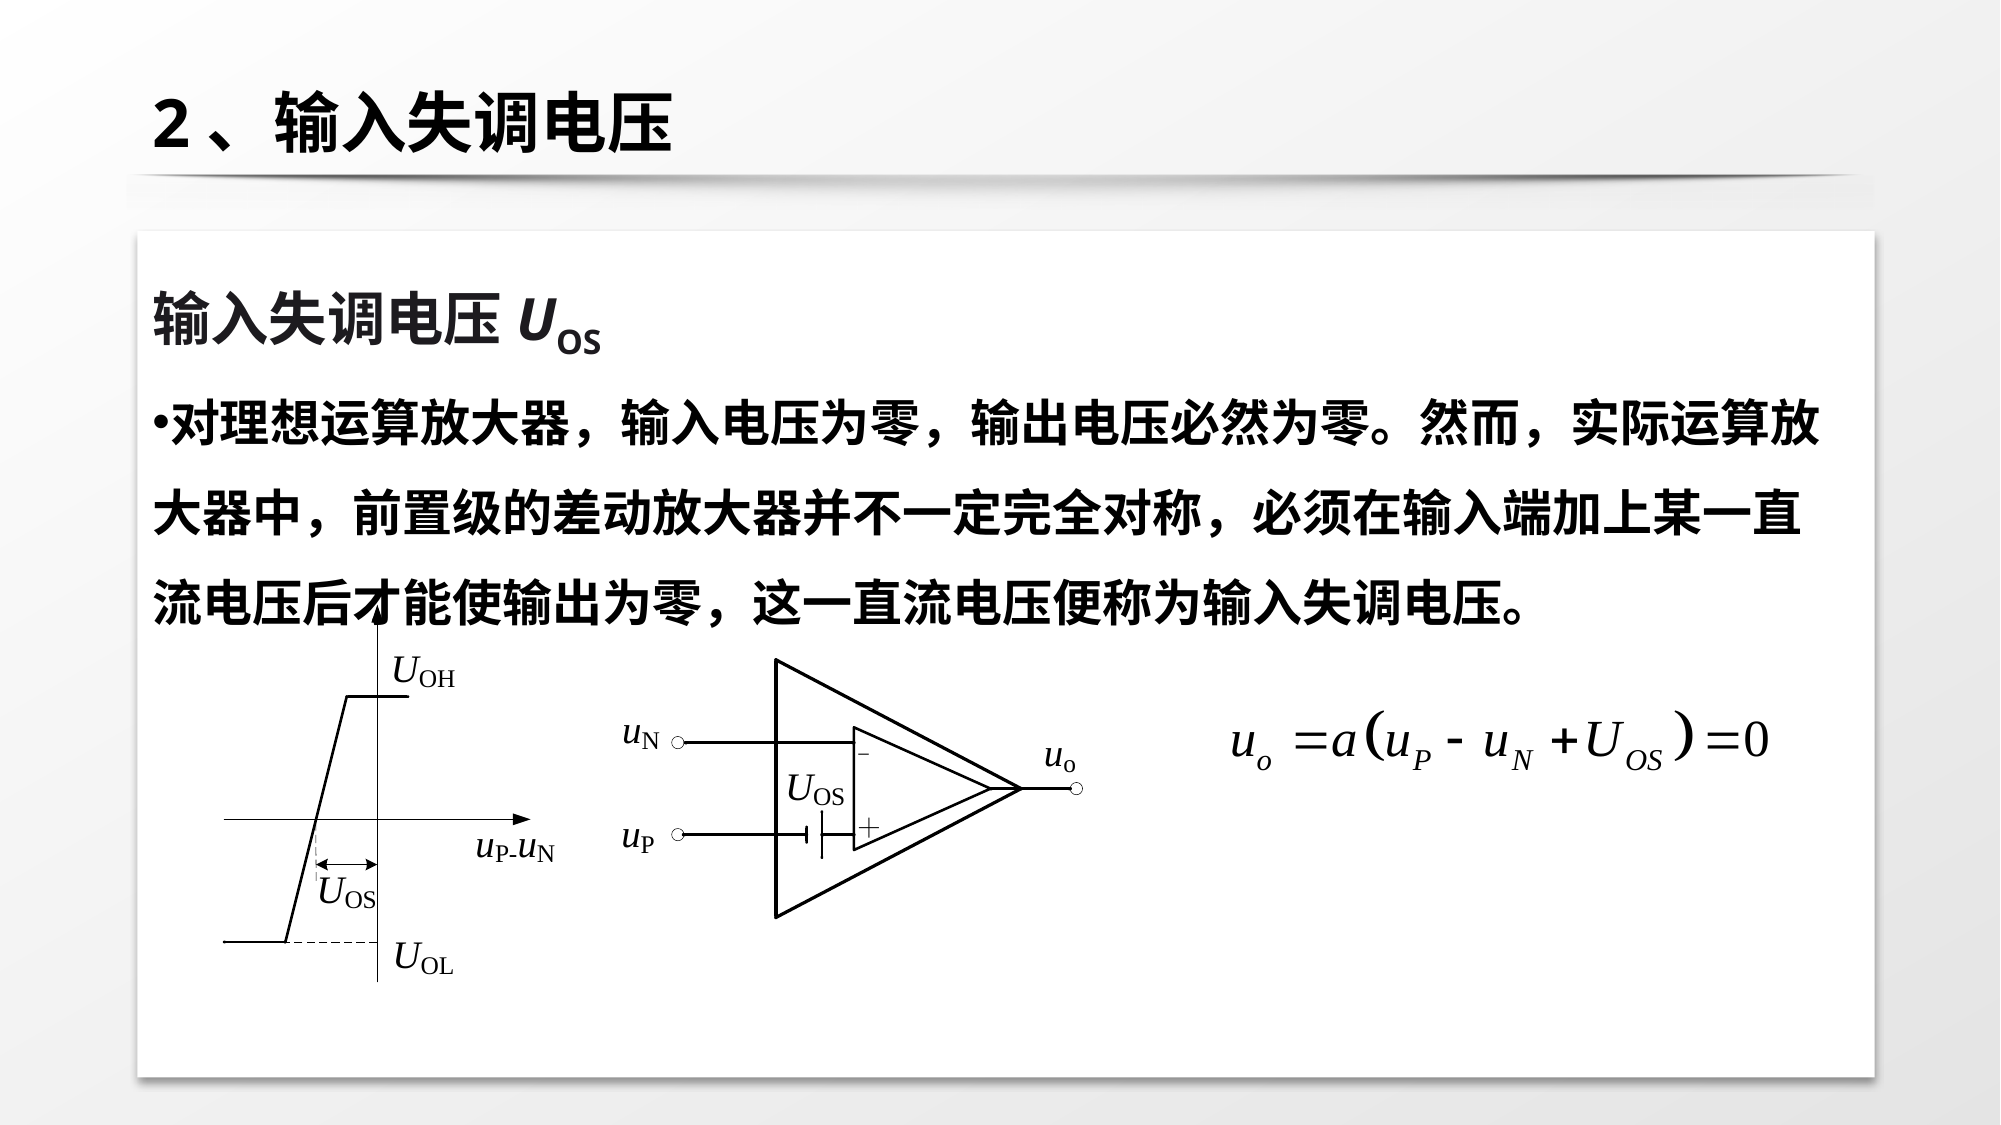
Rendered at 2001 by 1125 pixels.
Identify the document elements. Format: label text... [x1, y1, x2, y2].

title 2、输入失调电压 [137, 77, 1875, 175]
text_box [220, 602, 1086, 985]
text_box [1223, 700, 1780, 788]
picture [127, 175, 1874, 211]
list 输入失调电压UOS 对理想运算放大器，输入电压为零，输出电压必然为零。然而，实际运算放大器中，前置级的差动放大器并不一定完全对称，必须在输入端加上某一直流电压后才能使输出为零，这一直流电压便称为输入失调电压。 [137, 234, 1863, 1052]
